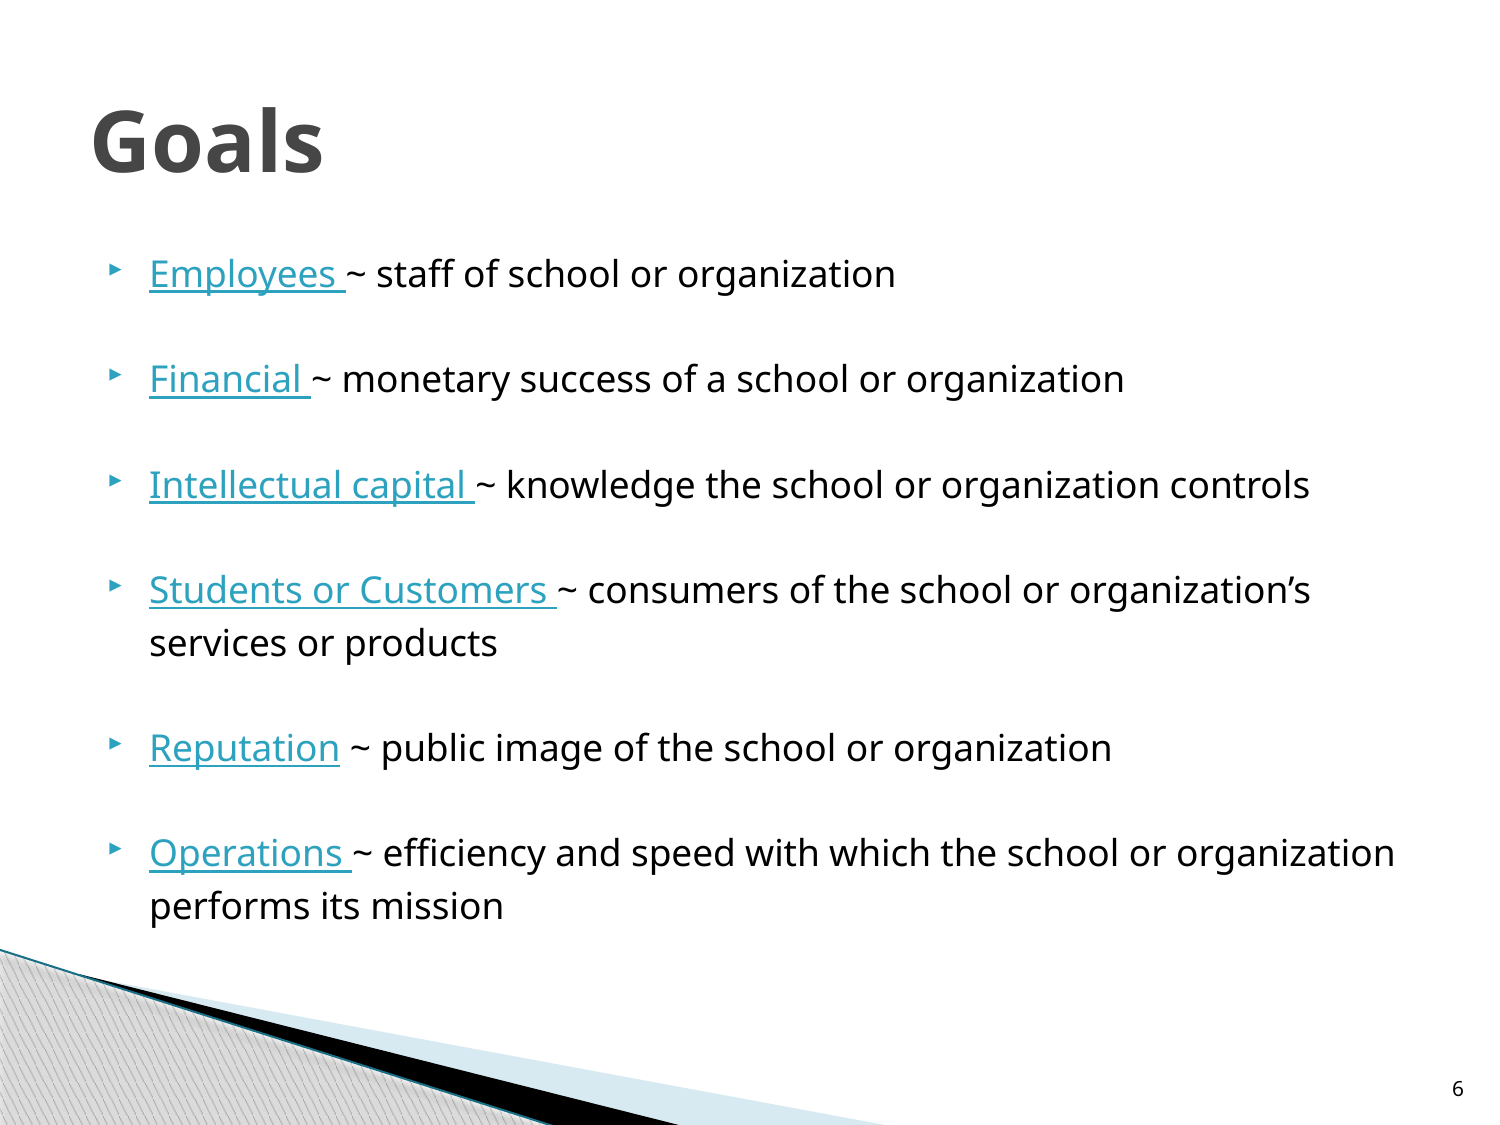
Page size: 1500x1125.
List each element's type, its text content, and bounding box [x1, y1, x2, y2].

list Employees ~ staff of school or organization Financial ~ monetary success of a school or organization Intellectual capital ~ knowledge the school or organization controls Students or Customers ~ consumers of the school or organization’s services or products Reputation ~ public image of the school or organization Operations ~ efficiency and speed with which the school or organization performs its mission [75, 243, 1425, 986]
slide_number 6 [1418, 1051, 1479, 1112]
title Goals [75, 45, 1425, 233]
